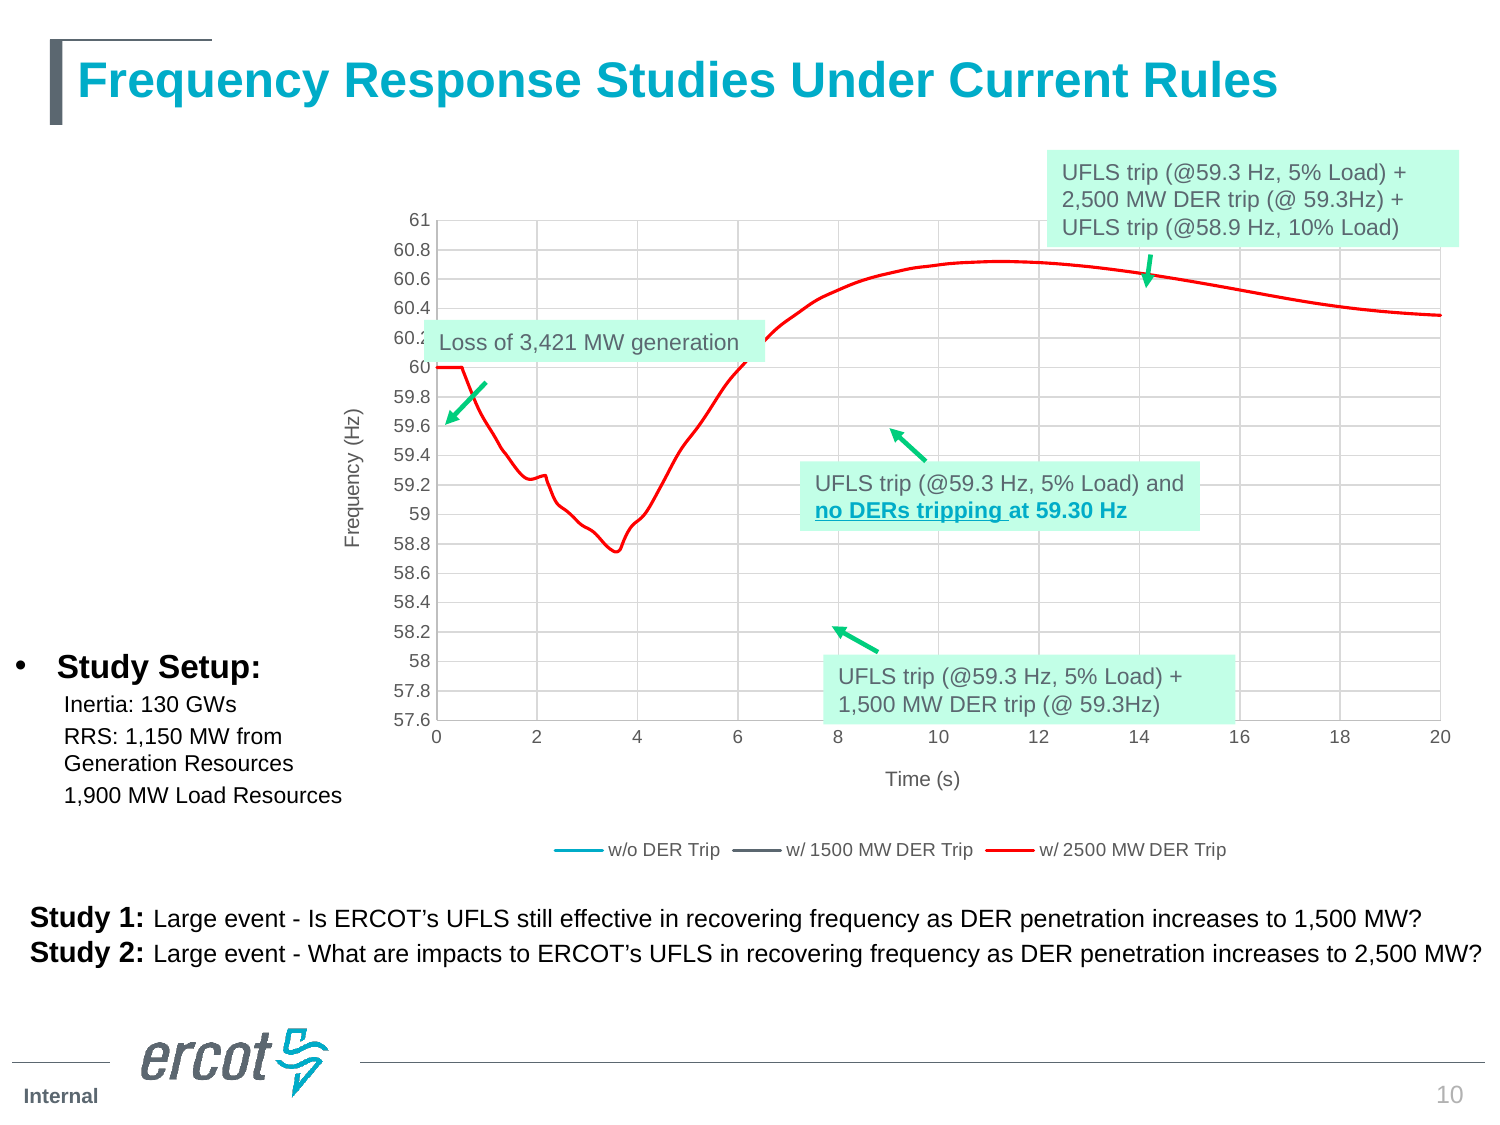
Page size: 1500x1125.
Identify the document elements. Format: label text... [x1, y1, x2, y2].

text_box Study Setup: Inertia: 130 GWs RRS: 1,150 MW from Generation Resources 1,900 MW Load Resources [0, 637, 302, 816]
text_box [889, 427, 927, 462]
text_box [831, 626, 879, 653]
title Frequency Response Studies Under Current Rules [62, 39, 1450, 125]
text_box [444, 381, 487, 426]
text_box UFLS trip (@59.3 Hz, 5% Load) + 2,500 MW DER trip (@ 59.3Hz) + UFLS trip (@58.9 Hz, 10% Load) [1047, 149, 1460, 194]
picture [137, 1024, 332, 1100]
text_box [1145, 254, 1151, 289]
slide_number 10 [1412, 1076, 1488, 1112]
chart [307, 195, 1476, 868]
text_box Study 1: Large event - Is ERCOT’s UFLS still effective in recovering frequency as DER penetration increases to 1,500 MW? Study 2: Large event - What are impacts to ERCOT’s UFLS in recovering frequency as DER penetration increases to 2,500 MW? [15, 890, 1500, 976]
